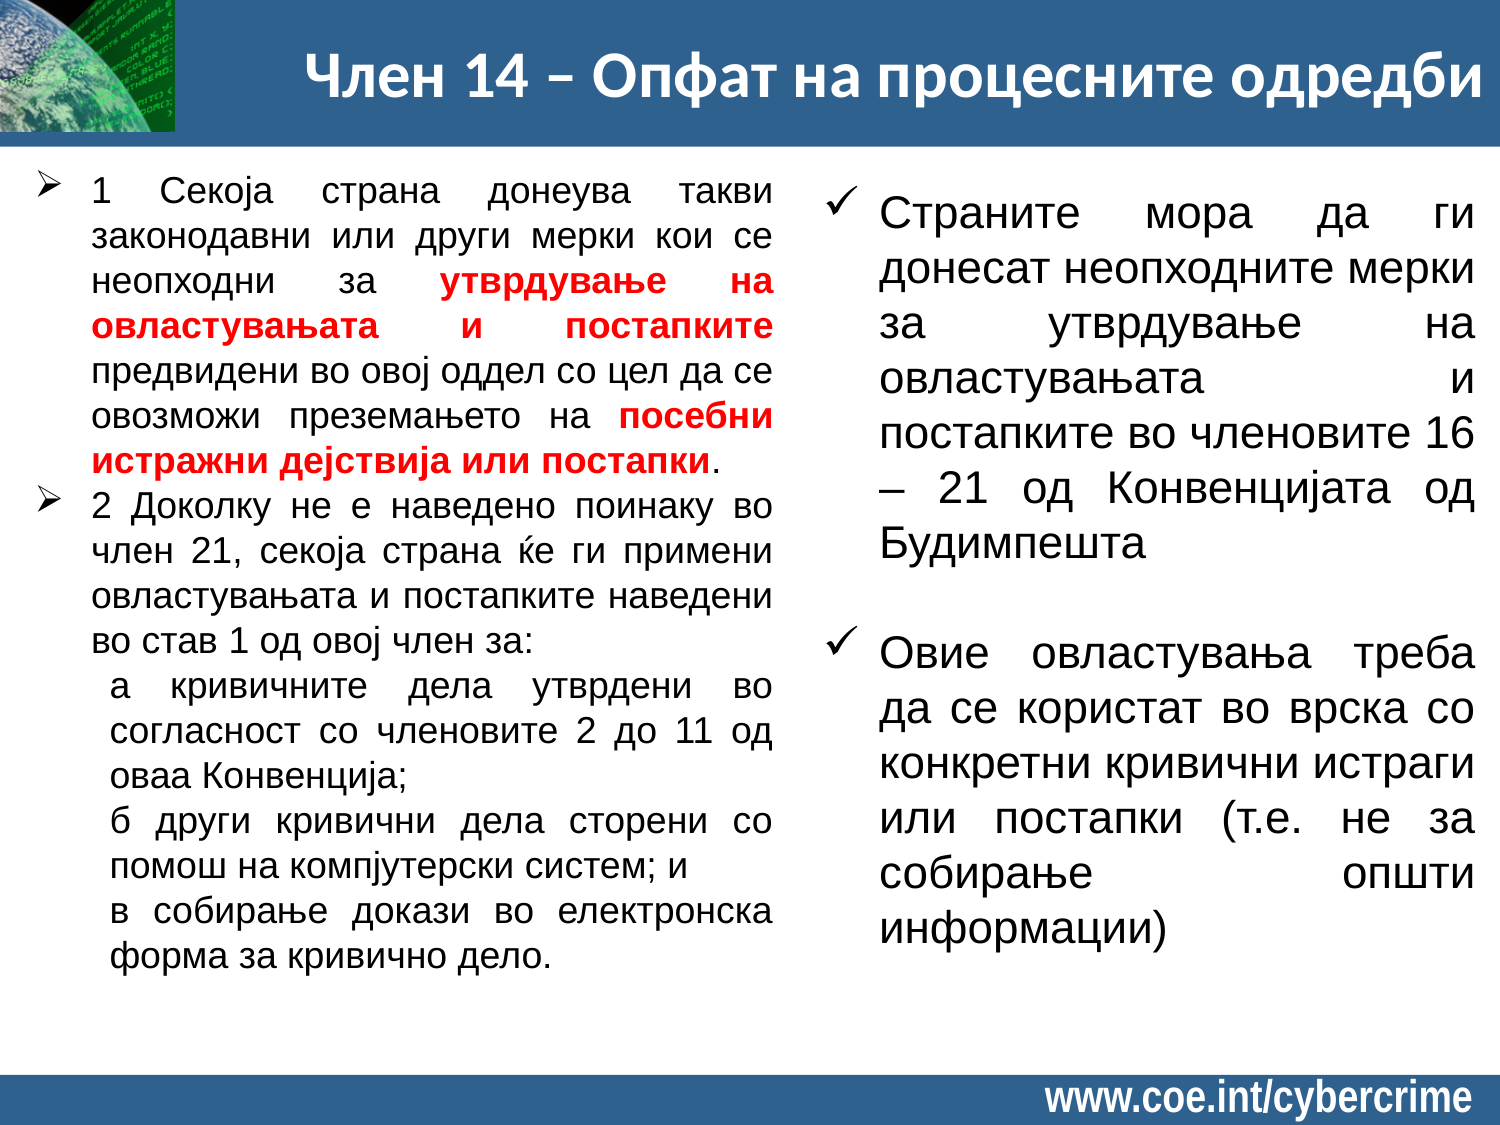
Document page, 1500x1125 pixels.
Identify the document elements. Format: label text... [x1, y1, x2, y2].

text_box Страните мора да ги донесат неопходните мерки за утврдување на овластувањата и постапките во членовите 16 – 21 од Конвенцијата од Будимпешта Овие овластувања треба да се користат во врска со конкретни кривични истраги или постапки (т.е. не за собирање општи информации) [808, 175, 1491, 960]
text_box [0, 1073, 1030, 1125]
text_box Член 14 – Опфат на процесните одредби [0, 0, 1500, 149]
picture [0, 0, 175, 132]
text_box 1 Секоја страна донеува такви законодавни или други мерки кои се неопходни за утврдување на овластувањата и постапките предвидени во овој оддел со цел да се овозможи преземањето на посебни истражни дејствија или постапки. 2 Доколку не е наведено поинаку во член 21, секоја страна ќе ги примени овластувањата и постапките наведени во став 1 од овој член за: а кривичните дела утврдени во согласност со членовите 2 до 11 од оваа Конвенција; б други кривични дела сторени со помош на компјутерски систем; и в собирање докази во електронска форма за кривично дело. [19, 158, 789, 983]
text_box www.coe.int/cybercrime [1030, 1059, 1500, 1125]
